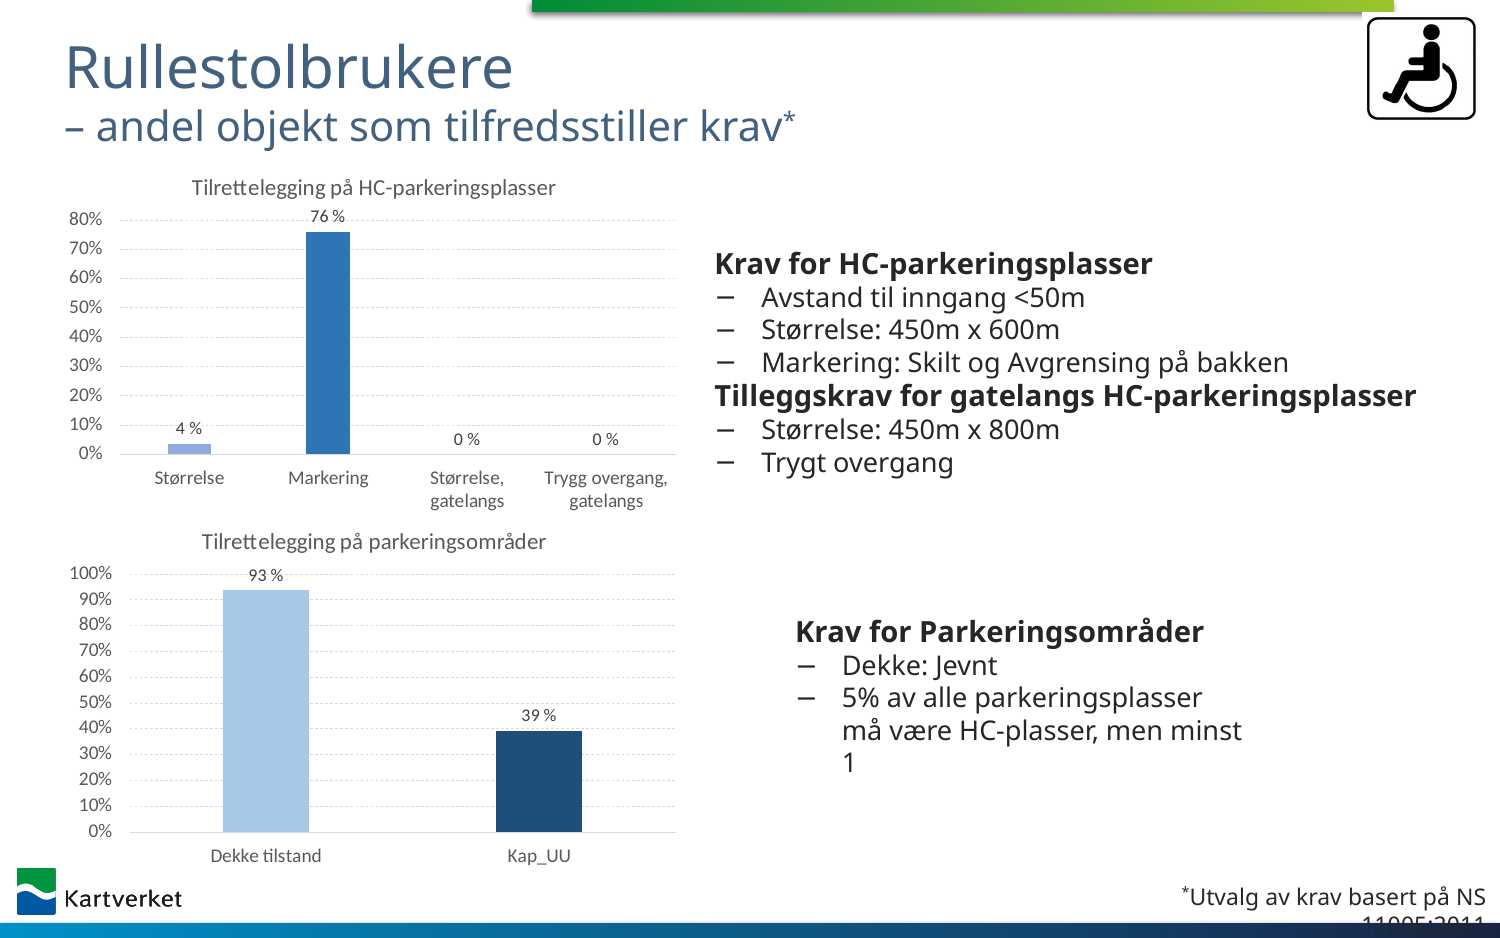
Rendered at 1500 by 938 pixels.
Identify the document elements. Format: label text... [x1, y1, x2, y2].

text_box Krav for Parkeringsområder Dekke: Jevnt 5% av alle parkeringsplasser må være HC-plasser, men minst 1 [780, 605, 1261, 786]
text_box *Utvalg av krav basert på NS 11005:2011 [1068, 873, 1500, 938]
text_box Krav for HC-parkeringsplasser Avstand til inngang <50m Størrelse: 450m x 600m Markering: Skilt og Avgrensing på bakken Tilleggskrav for gatelangs HC-parkeringsplasser Størrelse: 450m x 800m Trygt overgang [699, 237, 1433, 485]
picture [62, 520, 687, 874]
picture [62, 166, 687, 519]
text_box Rullestolbrukere – andel objekt som tilfredsstiller krav* [49, 25, 1431, 158]
picture [1362, 12, 1481, 126]
